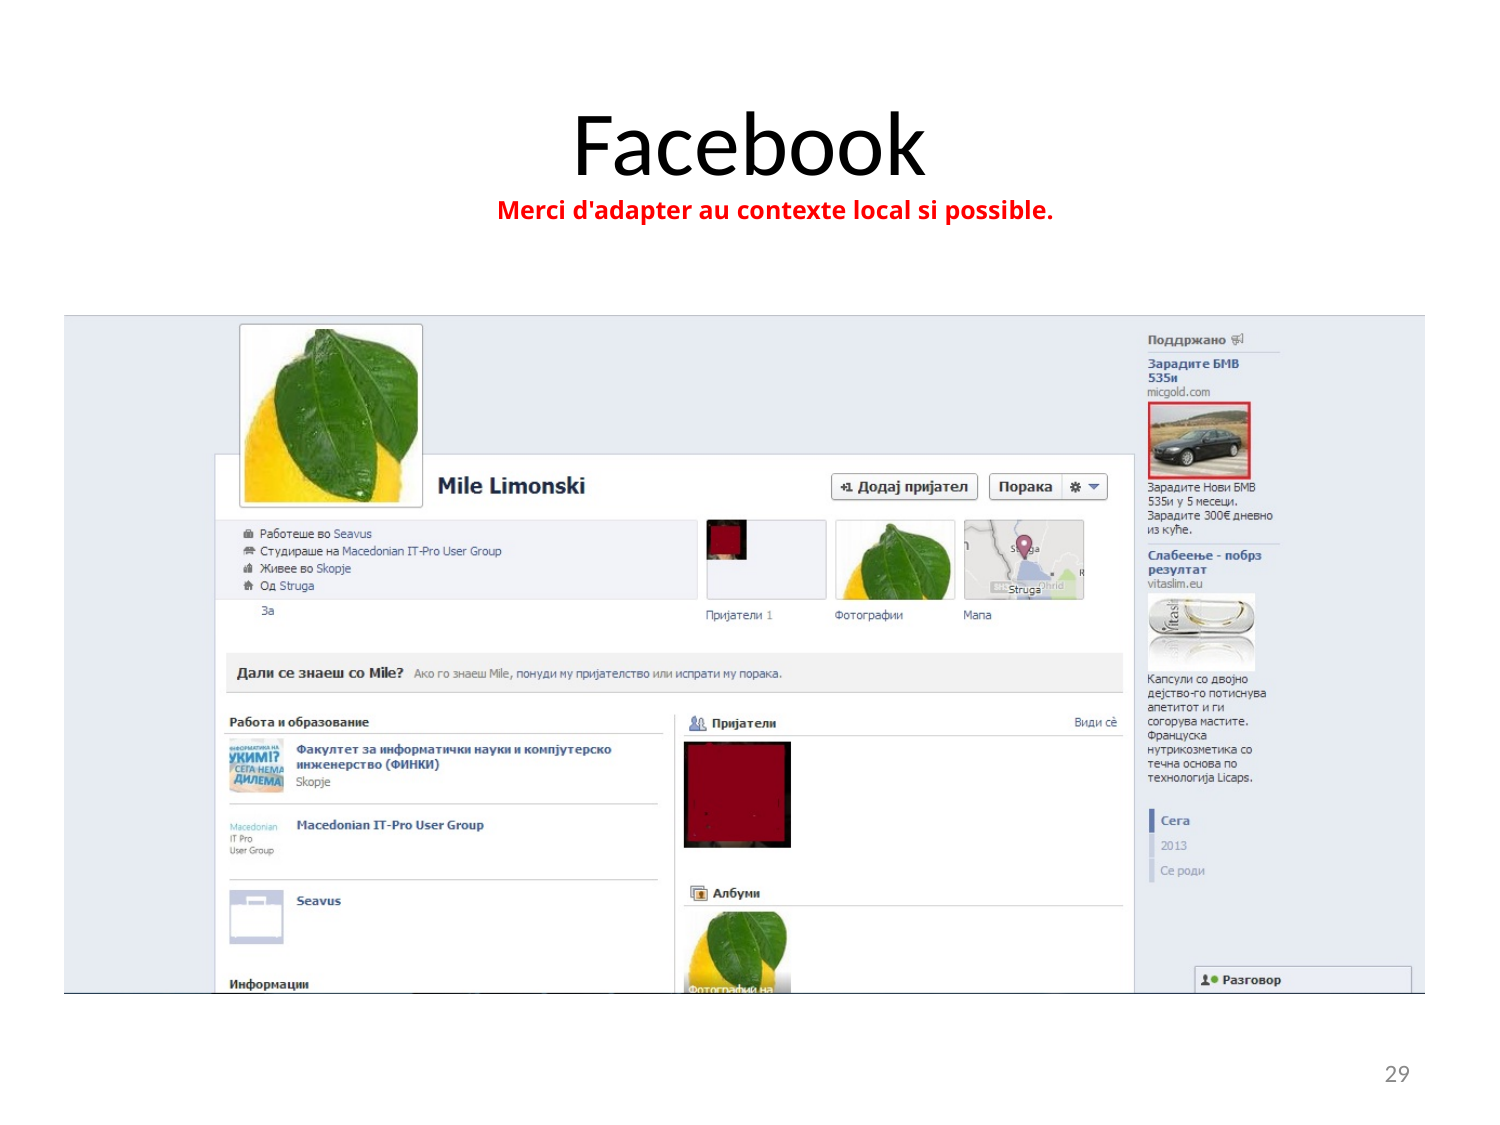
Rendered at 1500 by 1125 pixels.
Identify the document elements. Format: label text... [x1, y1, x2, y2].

text_box Merci d'adapter au contexte local si possible. [481, 187, 1232, 233]
slide_number * [1074, 1042, 1425, 1103]
picture [64, 315, 1426, 994]
title Facebook [75, 45, 1425, 233]
